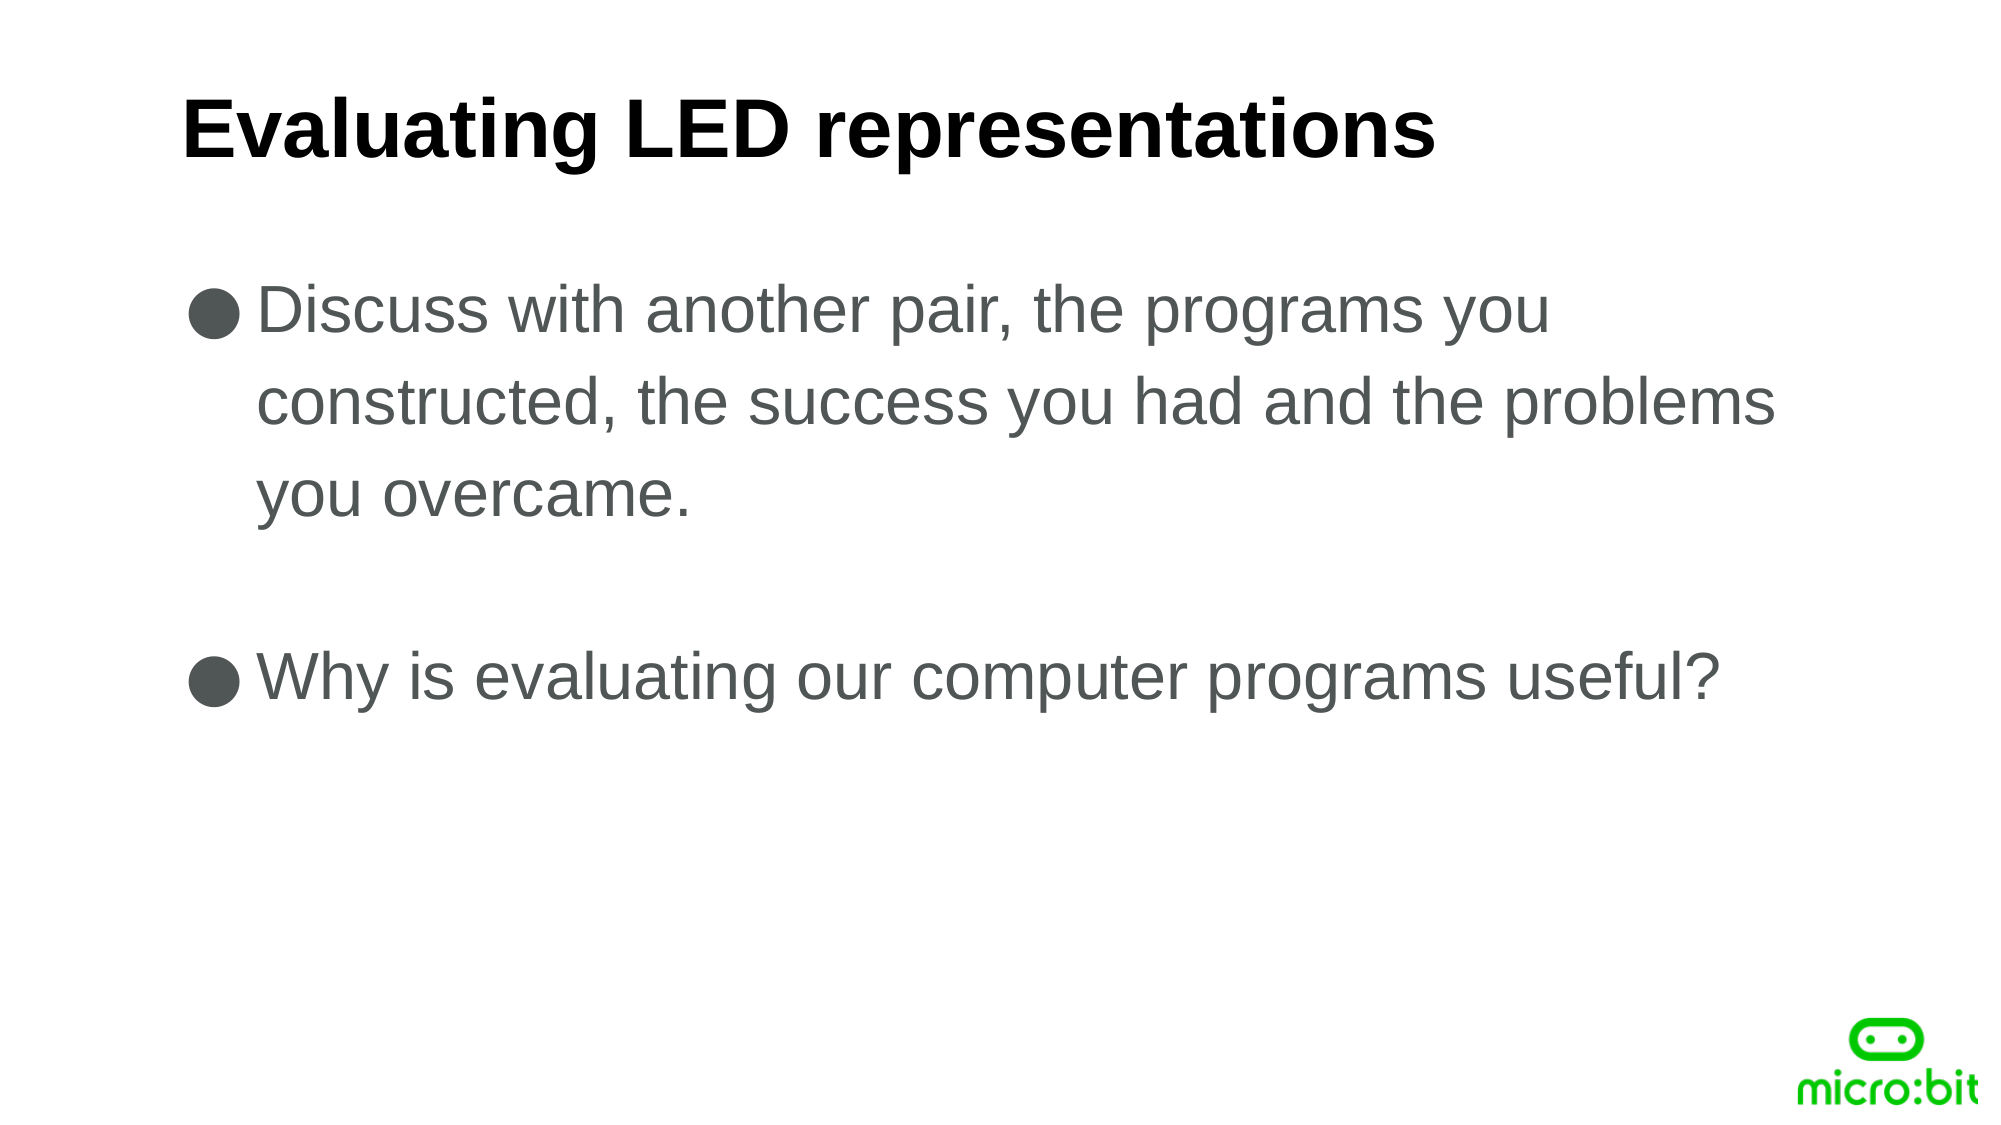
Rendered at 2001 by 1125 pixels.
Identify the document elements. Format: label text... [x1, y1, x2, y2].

picture [1797, 1017, 1978, 1106]
text_box Evaluating LED representations Discuss with another pair, the programs you constructed, the success you had and the problems you overcame. Why is evaluating our computer programs useful? [166, 60, 1918, 884]
